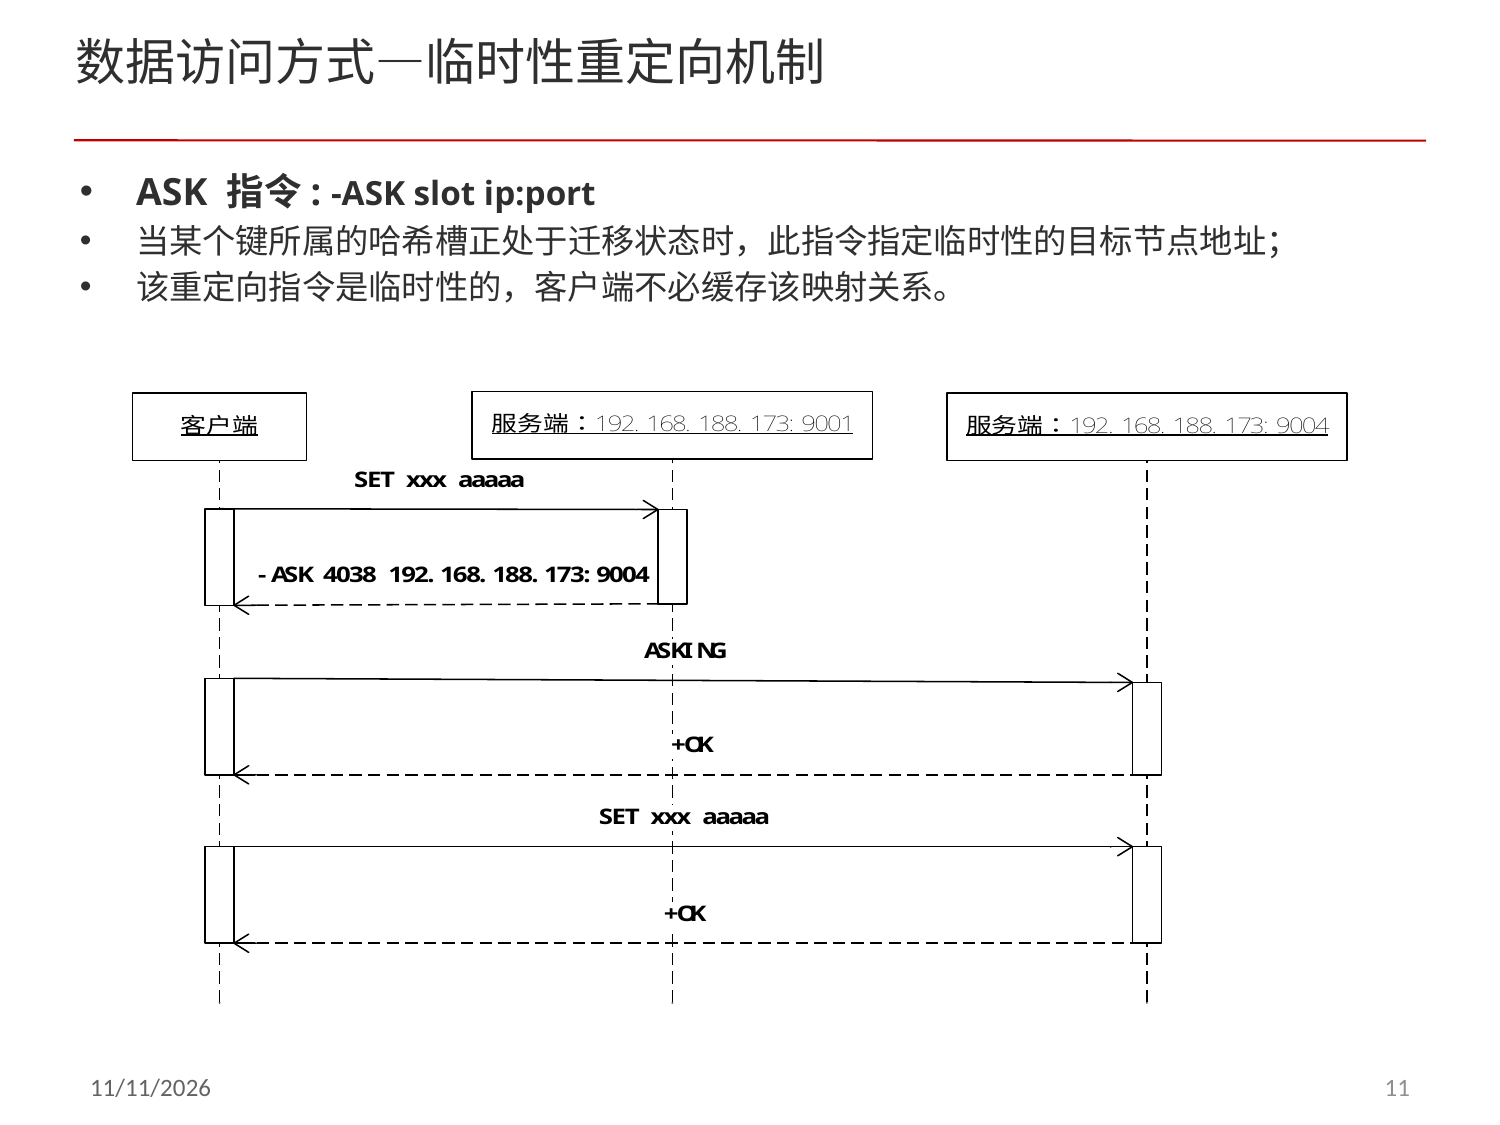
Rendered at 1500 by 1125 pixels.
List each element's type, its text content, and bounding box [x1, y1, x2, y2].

picture [128, 387, 1352, 1007]
text_box ASK 指令: -ASK slot ip:port 当某个键所属的哈希槽正处于迁移状态时，此指令指定临时性的目标节点地址； 该重定向指令是临时性的，客户端不必缓存该映射关系。 [64, 160, 1415, 363]
title 数据访问方式—临时性重定向机制 [75, 30, 1235, 136]
